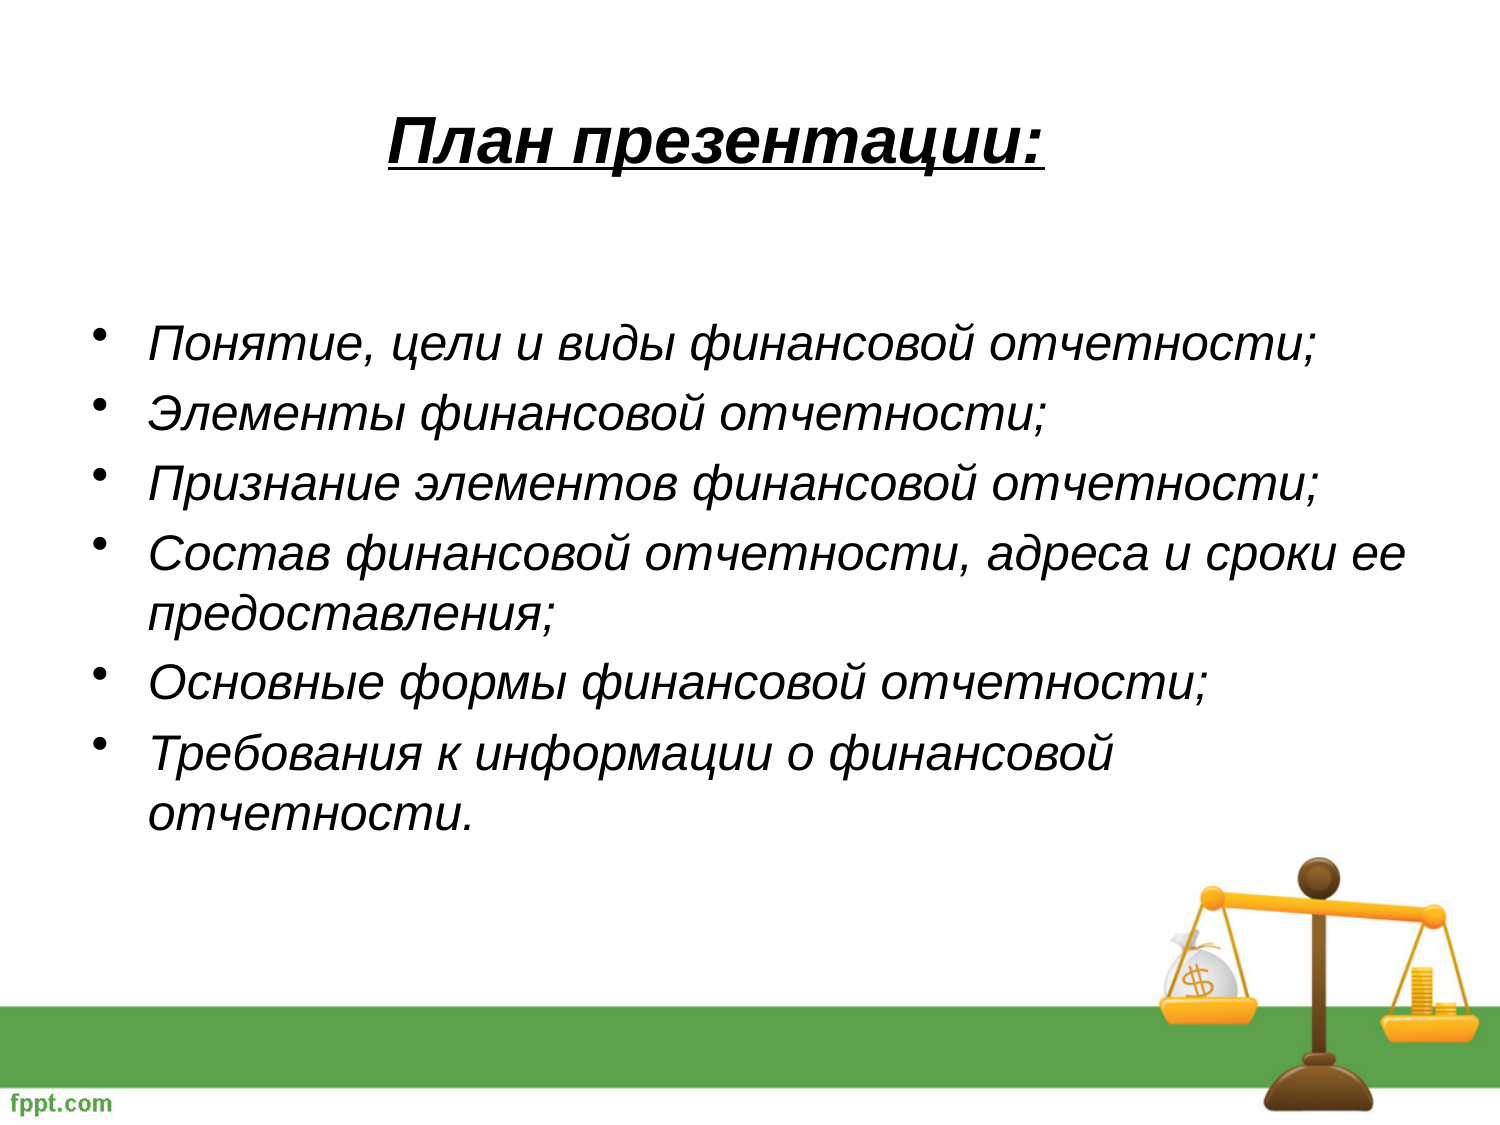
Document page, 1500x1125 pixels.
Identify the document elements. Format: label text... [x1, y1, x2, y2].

title План презентации: [41, 42, 1392, 231]
picture [0, 0, 1500, 1125]
list Понятие, цели и виды финансовой отчетности; Элементы финансовой отчетности; Признание элементов финансовой отчетности; Состав финансовой отчетности, адреса и сроки ее предоставления; Основные формы финансовой отчетности; Требования к информации о финансовой отчетности. [76, 302, 1427, 882]
